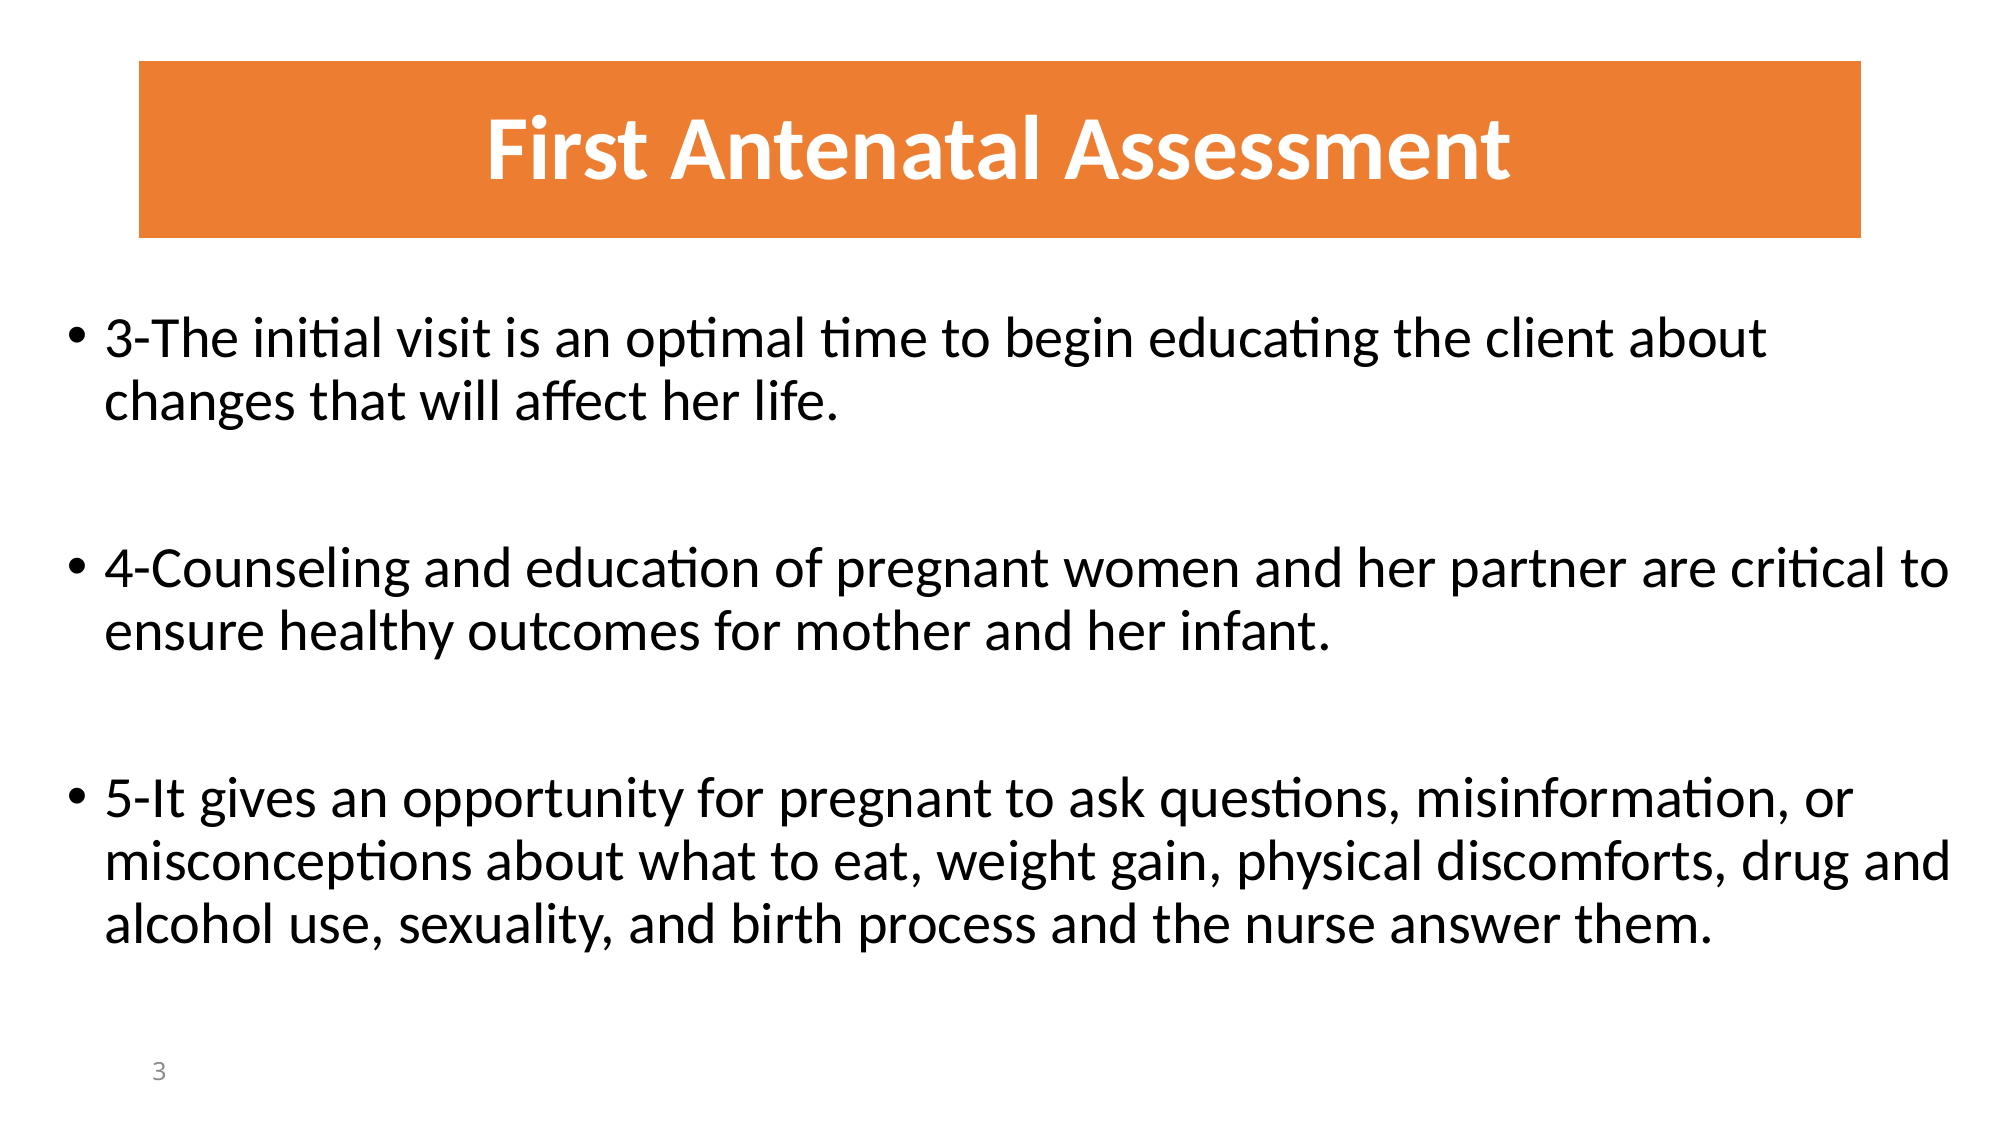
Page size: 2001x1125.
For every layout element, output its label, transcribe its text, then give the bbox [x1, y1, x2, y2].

slide_number 3 [137, 1042, 588, 1103]
list 3-The initial visit is an optimal time to begin educating the client about changes that will affect her life. 4-Counseling and education of pregnant women and her partner are critical to ensure healthy outcomes for mother and her infant. 5-It gives an opportunity for pregnant to ask questions, misinformation, or misconceptions about what to eat, weight gain, physical discomforts, drug and alcohol use, sexuality, and birth process and the nurse answer them. [51, 299, 1972, 1102]
title First Antenatal Assessment [136, 58, 1864, 241]
